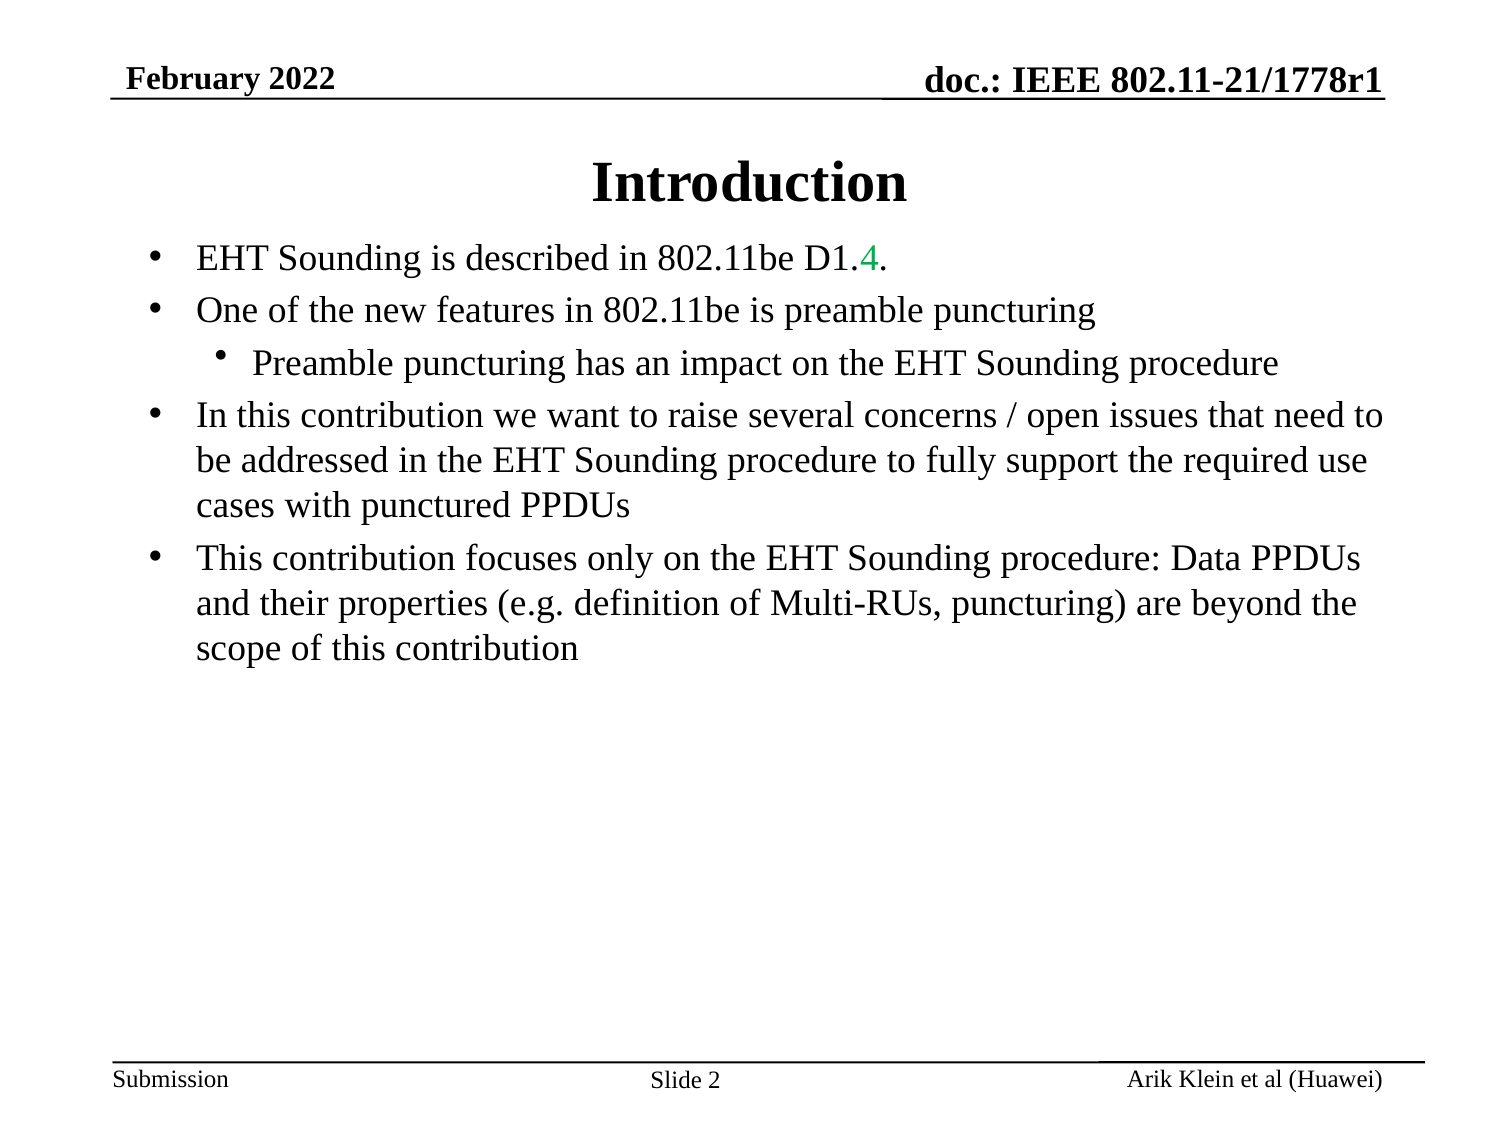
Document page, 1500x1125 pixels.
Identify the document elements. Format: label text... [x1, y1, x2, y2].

list EHT Sounding is described in 802.11be D1.4. One of the new features in 802.11be is preamble puncturing Preamble puncturing has an impact on the EHT Sounding procedure In this contribution we want to raise several concerns / open issues that need to be addressed in the EHT Sounding procedure to fully support the required use cases with punctured PPDUs This contribution focuses only on the EHT Sounding procedure: Data PPDUs and their properties (e.g. definition of Multi-RUs, puncturing) are beyond the scope of this contribution [124, 224, 1413, 963]
title Introduction [112, 133, 1388, 222]
